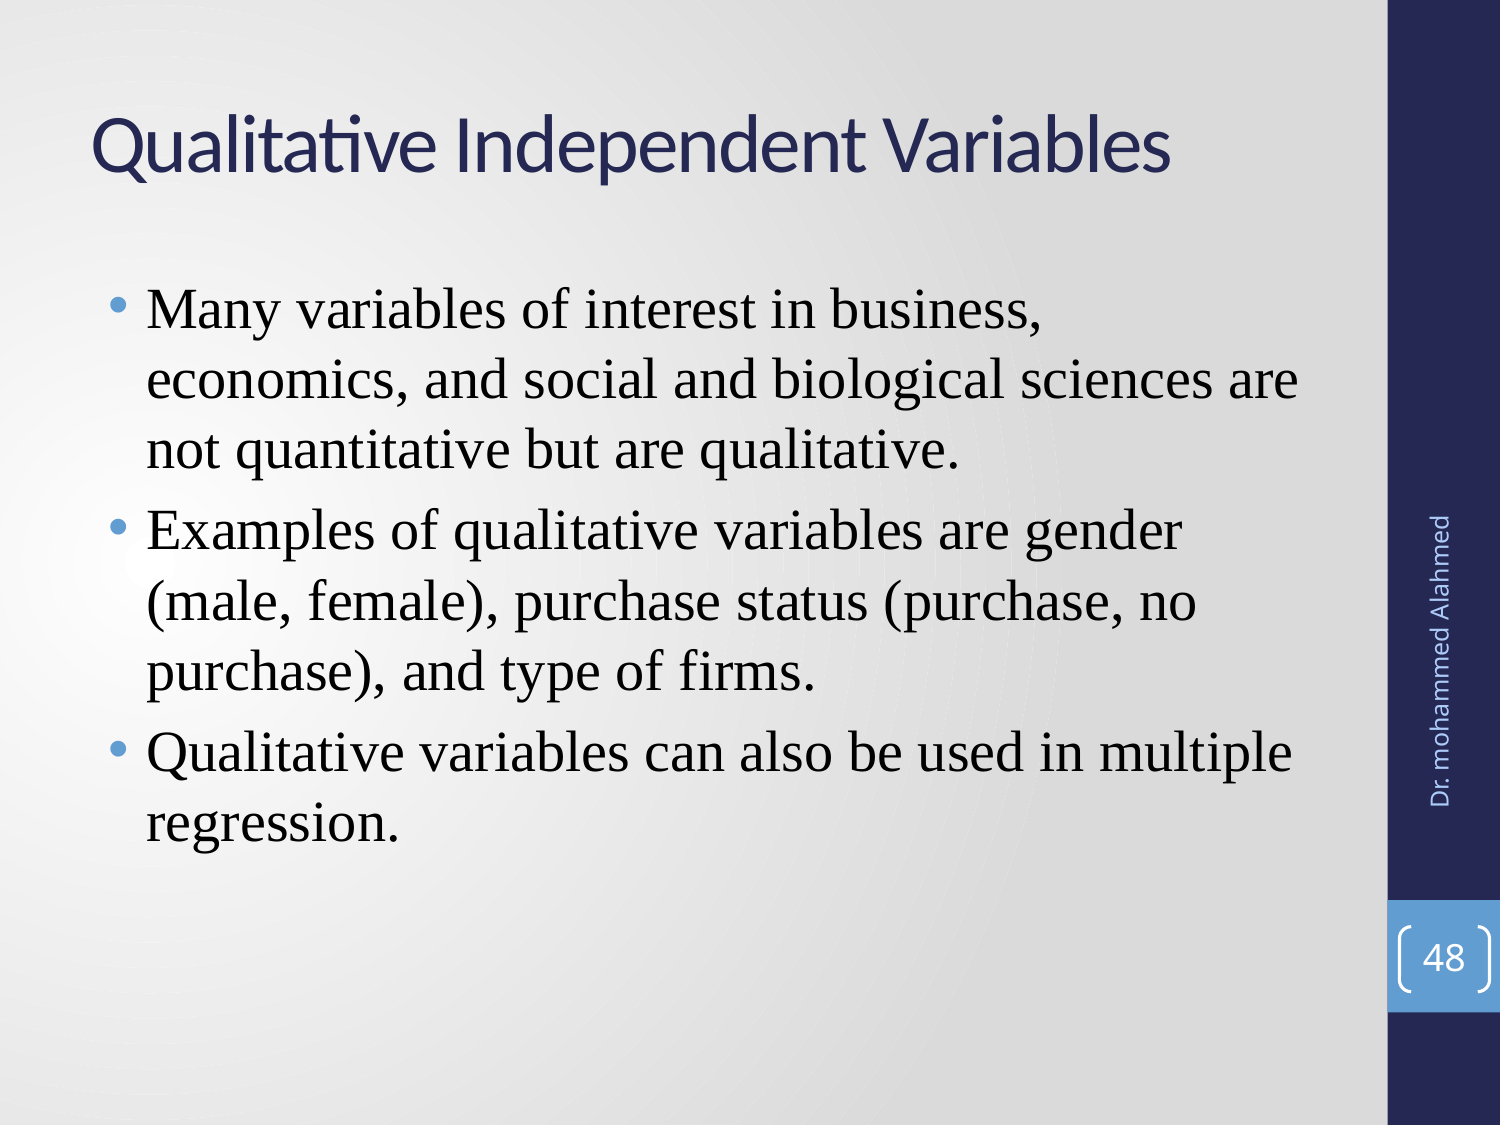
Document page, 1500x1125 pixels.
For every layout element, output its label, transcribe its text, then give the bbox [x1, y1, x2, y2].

list Many variables of interest in business, economics, and social and biological sciences are not quantitative but are qualitative. Examples of qualitative variables are gender (male, female), purchase status (purchase, no purchase), and type of firms. Qualitative variables can also be used in multiple regression. [75, 262, 1325, 1050]
footer Dr. mohammed Alahmed [1408, 500, 1469, 889]
title Qualitative Independent Variables [75, 45, 1325, 233]
slide_number 48 [1397, 925, 1492, 994]
